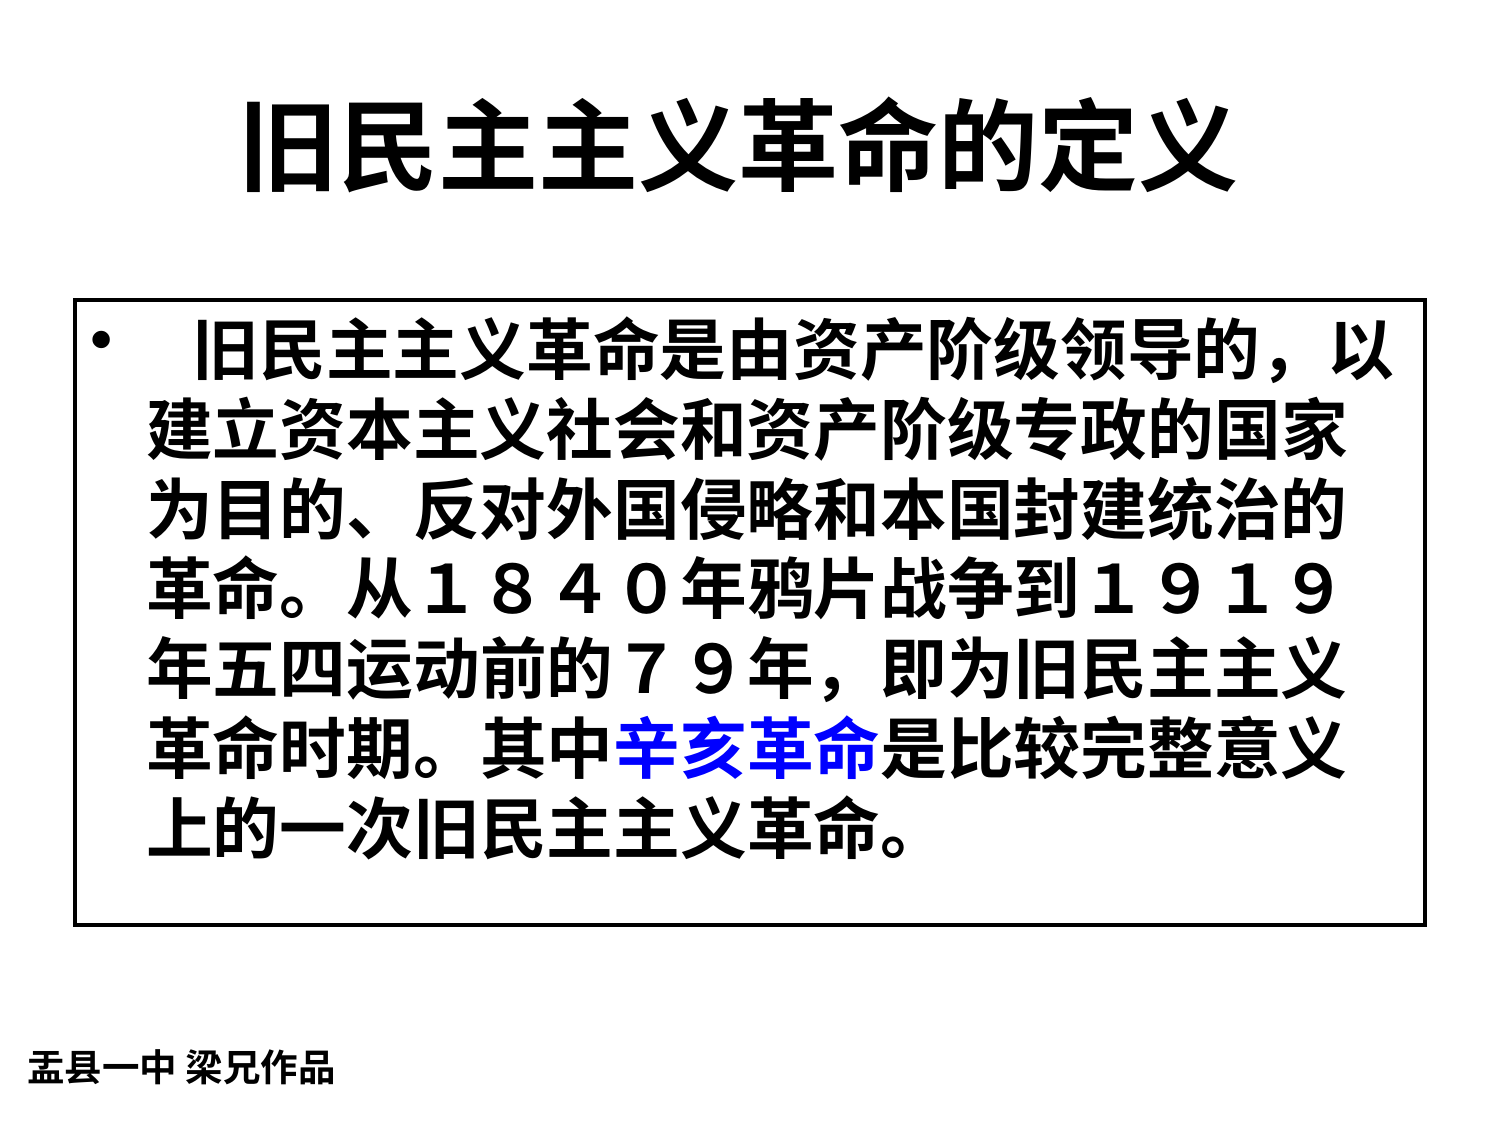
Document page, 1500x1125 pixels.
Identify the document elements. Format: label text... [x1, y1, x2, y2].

list 旧民主主义革命是由资产阶级领导的，以建立资本主义社会和资产阶级专政的国家为目的、反对外国侵略和本国封建统治的革命。从１８４０年鸦片战争到１９１９年五四运动前的７９年，即为旧民主主义革命时期。其中辛亥革命是比较完整意义上的一次旧民主主义革命。 [74, 299, 1426, 926]
title 旧民主主义革命的定义 [74, 49, 1426, 238]
text_box 盂县一中 梁兄作品 [12, 1037, 363, 1100]
